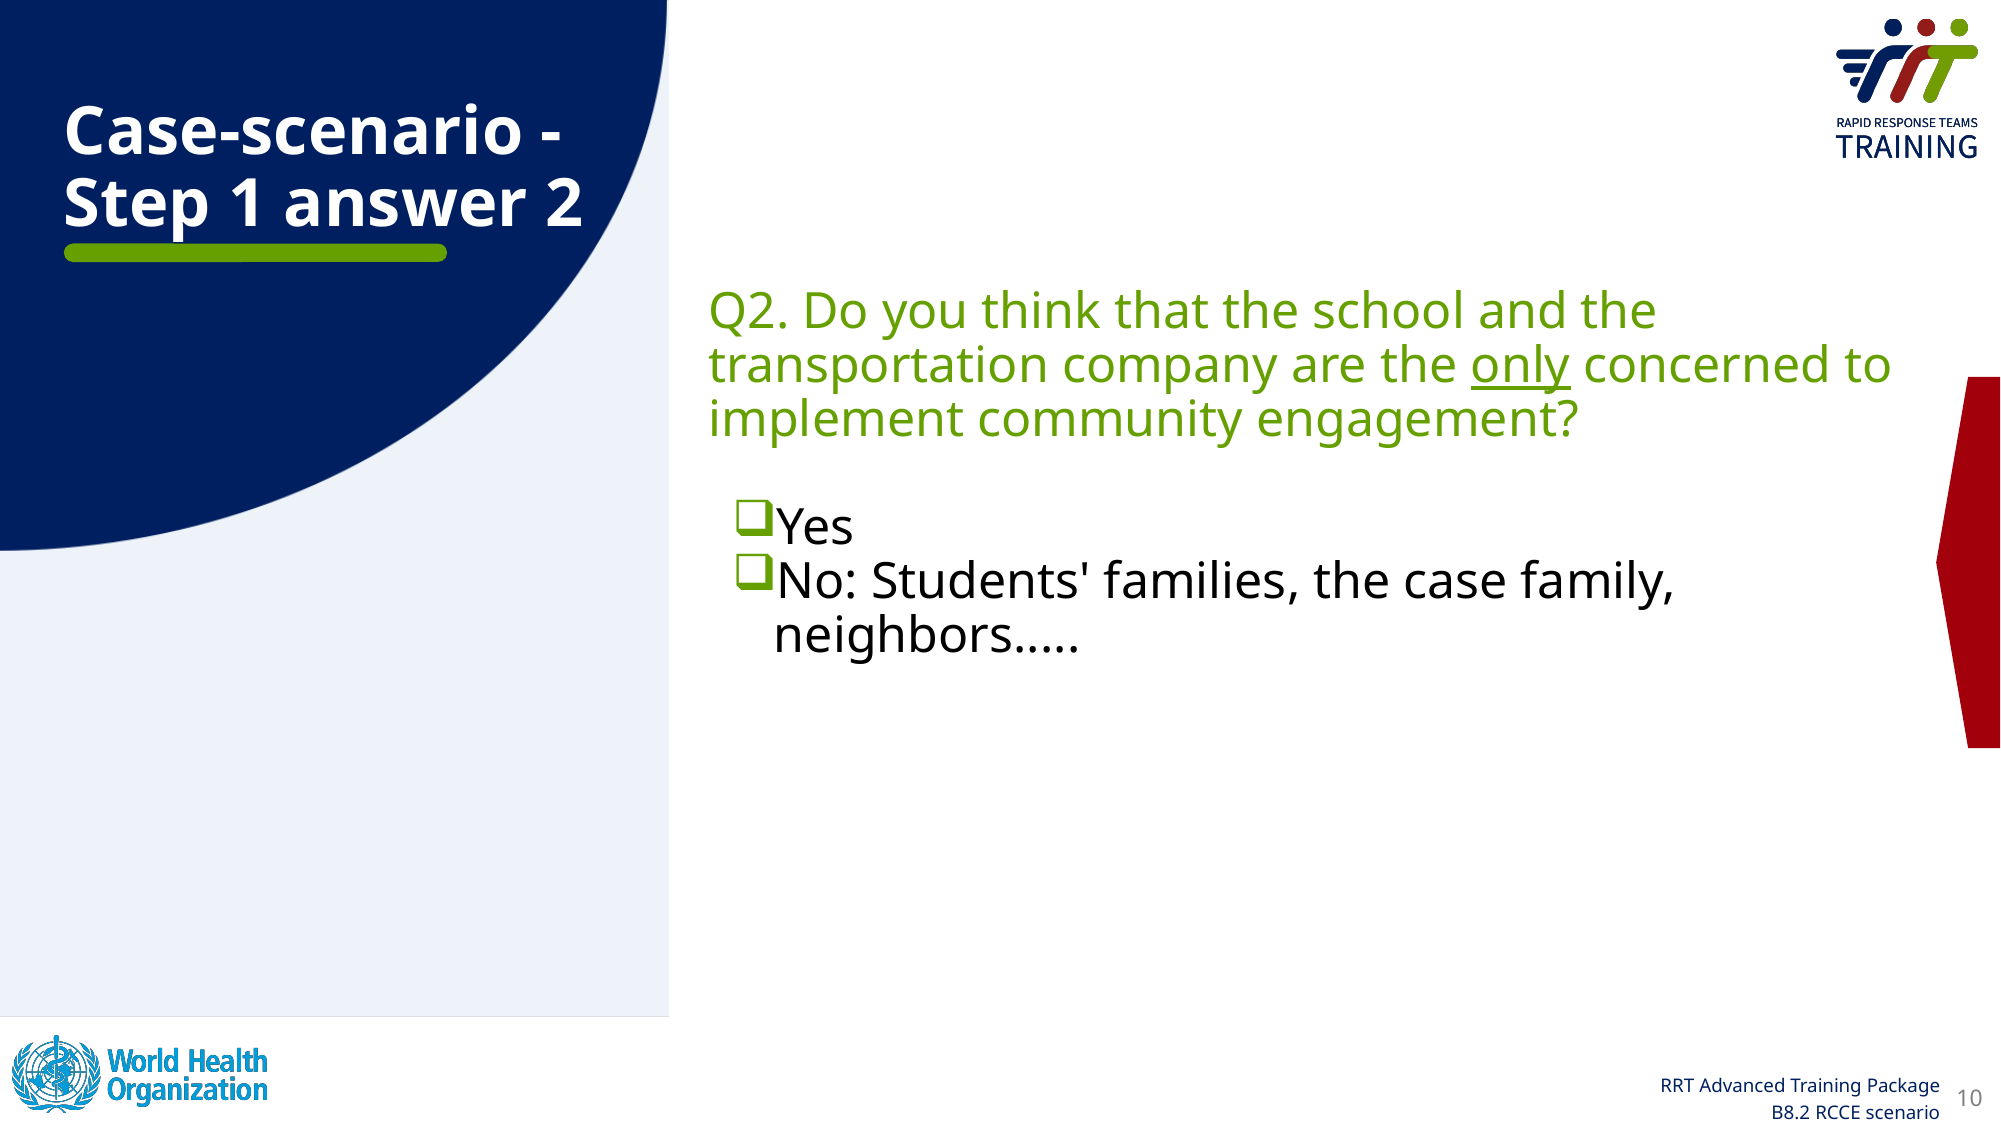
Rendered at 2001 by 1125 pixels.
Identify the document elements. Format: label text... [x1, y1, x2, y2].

picture [12, 1083, 48, 1113]
picture [24, 1054, 36, 1087]
picture [50, 1108, 62, 1113]
picture [46, 1056, 54, 1062]
list Q2. Do you think that the school and the transportation company are the only concerned to implement community engagement? Yes No: Students' families, the case family, neighbors..... [700, 300, 1937, 825]
picture [1835, 19, 1978, 167]
text_box Case-scenario - Step 1 answer 2 [63, 103, 600, 242]
picture [0, 0, 669, 1018]
picture [71, 1053, 90, 1091]
picture [59, 1035, 267, 1113]
picture [34, 1054, 43, 1078]
picture [12, 1035, 54, 1068]
picture [30, 1083, 37, 1091]
picture [36, 1088, 78, 1105]
picture [40, 1062, 47, 1070]
picture [22, 1062, 26, 1077]
